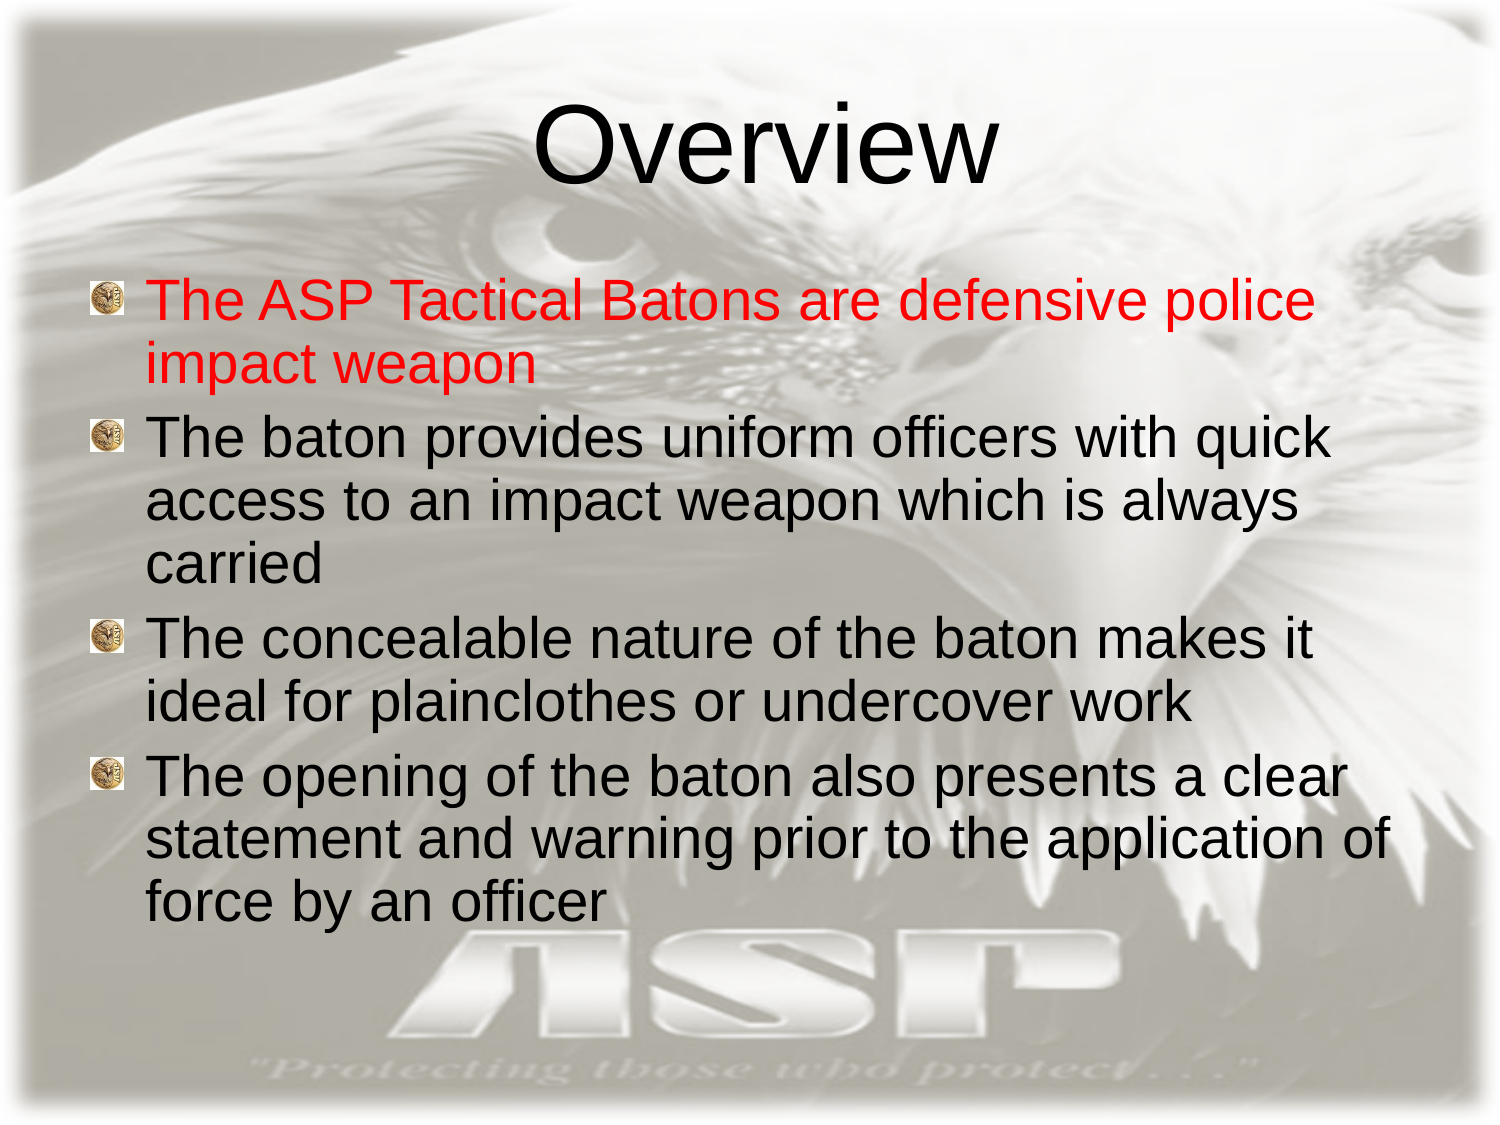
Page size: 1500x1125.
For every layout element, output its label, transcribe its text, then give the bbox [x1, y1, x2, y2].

picture [90, 757, 124, 790]
picture [90, 281, 124, 315]
title Overview [75, 45, 1425, 233]
picture [90, 619, 124, 653]
picture [90, 419, 124, 452]
list The ASP Tactical Batons are defensive police impact weapon The baton provides uniform officers with quick access to an impact weapon which is always carried The concealable nature of the baton makes it ideal for plainclothes or undercover work The opening of the baton also presents a clear statement and warning prior to the application of force by an officer [75, 262, 1425, 1005]
